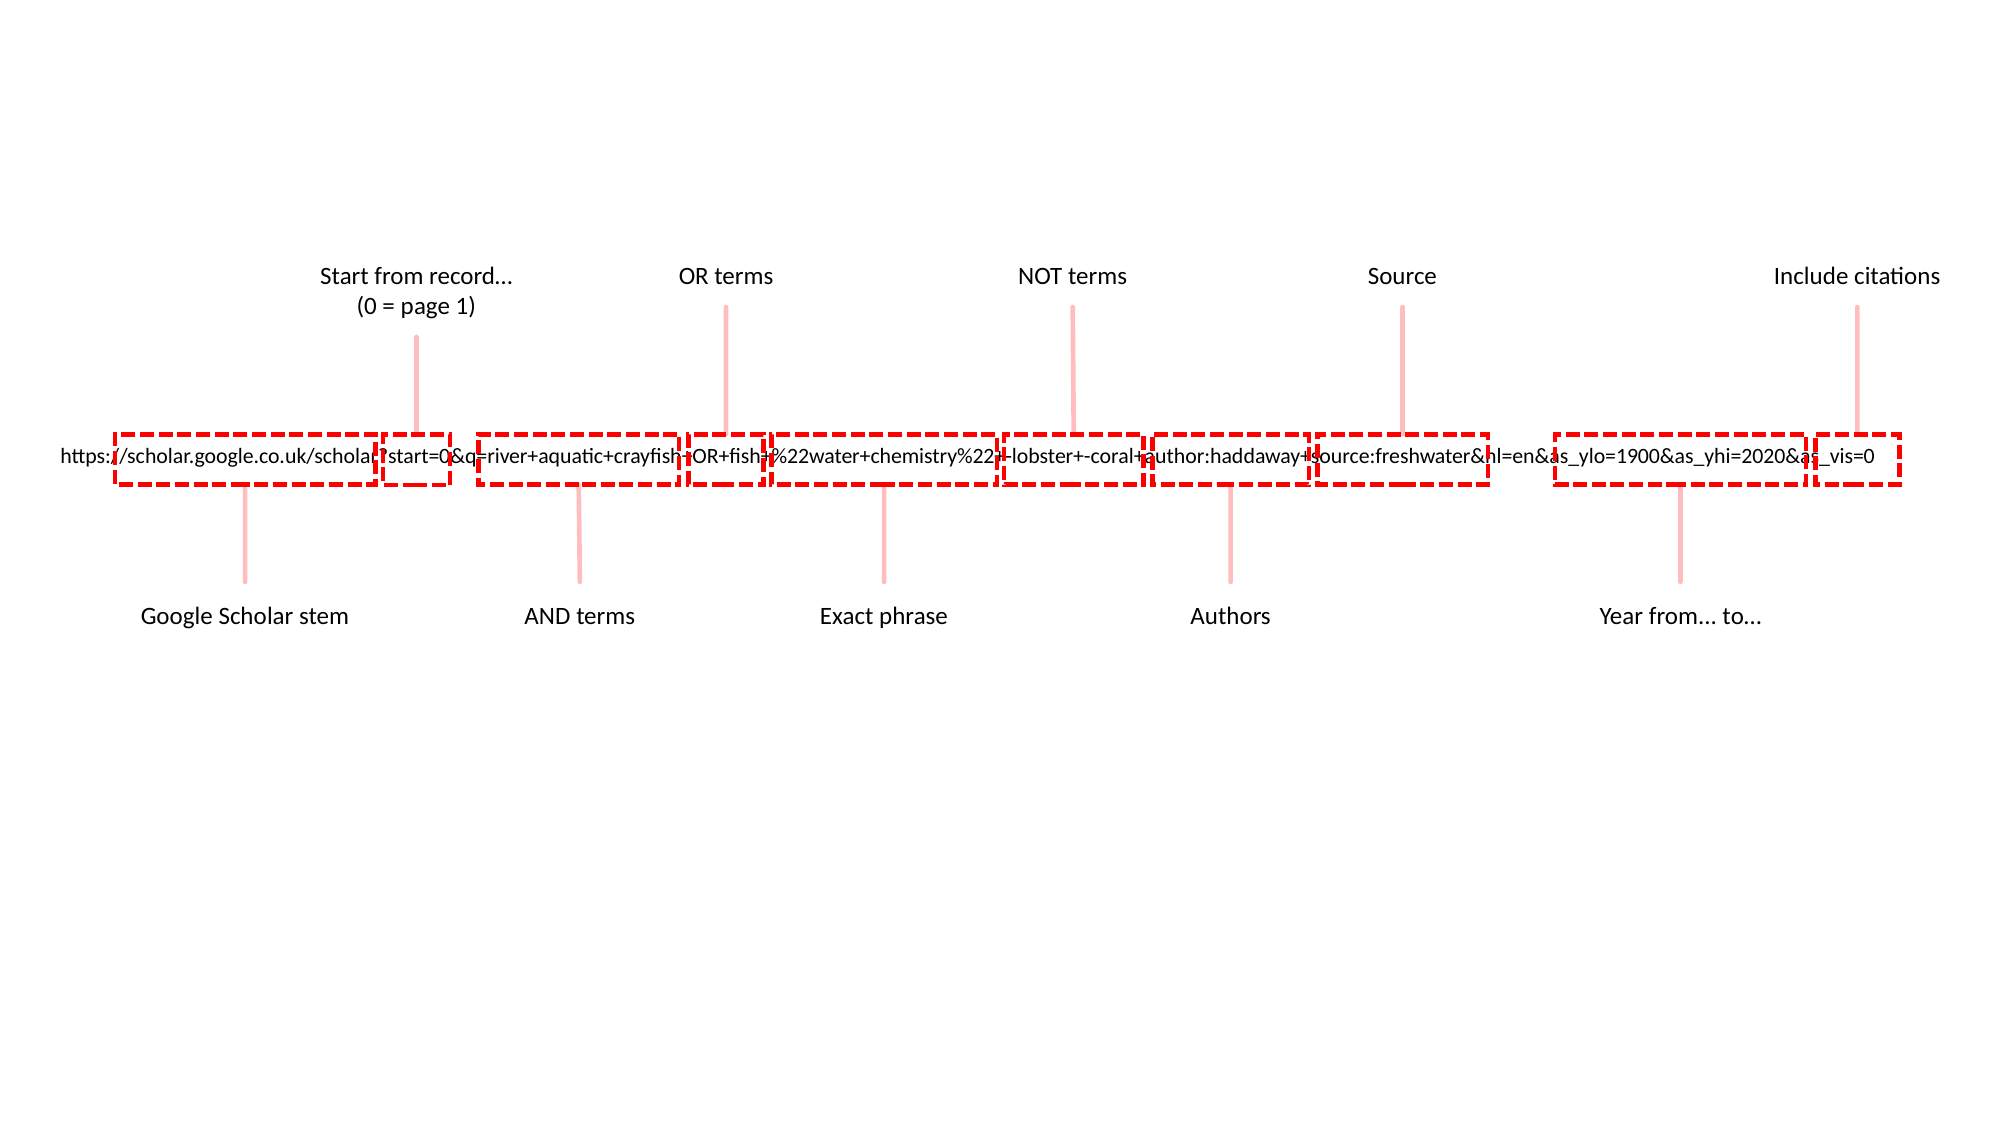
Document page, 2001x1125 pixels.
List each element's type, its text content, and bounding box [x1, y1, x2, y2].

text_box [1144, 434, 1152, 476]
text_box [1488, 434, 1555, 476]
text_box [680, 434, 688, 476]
text_box Include citations [1755, 250, 1959, 308]
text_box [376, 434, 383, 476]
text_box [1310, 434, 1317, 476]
text_box Year from... to… [1541, 581, 1820, 637]
text_box Source [1300, 250, 1505, 308]
text_box [1814, 433, 1900, 486]
text_box OR terms [659, 250, 793, 308]
text_box [1554, 433, 1807, 486]
text_box [1003, 433, 1145, 486]
text_box [477, 433, 680, 486]
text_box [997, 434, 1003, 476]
text_box Exact phrase [798, 581, 971, 637]
text_box [382, 434, 451, 486]
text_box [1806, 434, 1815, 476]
text_box [687, 433, 765, 486]
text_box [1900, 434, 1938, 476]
text_box https://scholar.google.co.uk/scholar?start=0&q=river+aquatic+crayfish+OR+fish+%22water+chemistry%22+-lobster+-coral+author:haddaway+source:freshwater&hl=en&as_ylo=1900&as_yhi=2020&as_vis=0 [0, 434, 115, 476]
text_box Google Scholar stem [105, 581, 385, 637]
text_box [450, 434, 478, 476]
text_box Start from record… (0 = page 1) [277, 250, 556, 337]
text_box [1316, 433, 1489, 486]
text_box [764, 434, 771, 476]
text_box Authors [1109, 581, 1352, 637]
text_box [1151, 433, 1310, 486]
text_box [770, 433, 998, 486]
text_box [114, 433, 376, 485]
text_box NOT terms [985, 250, 1161, 308]
text_box AND terms [491, 581, 669, 637]
